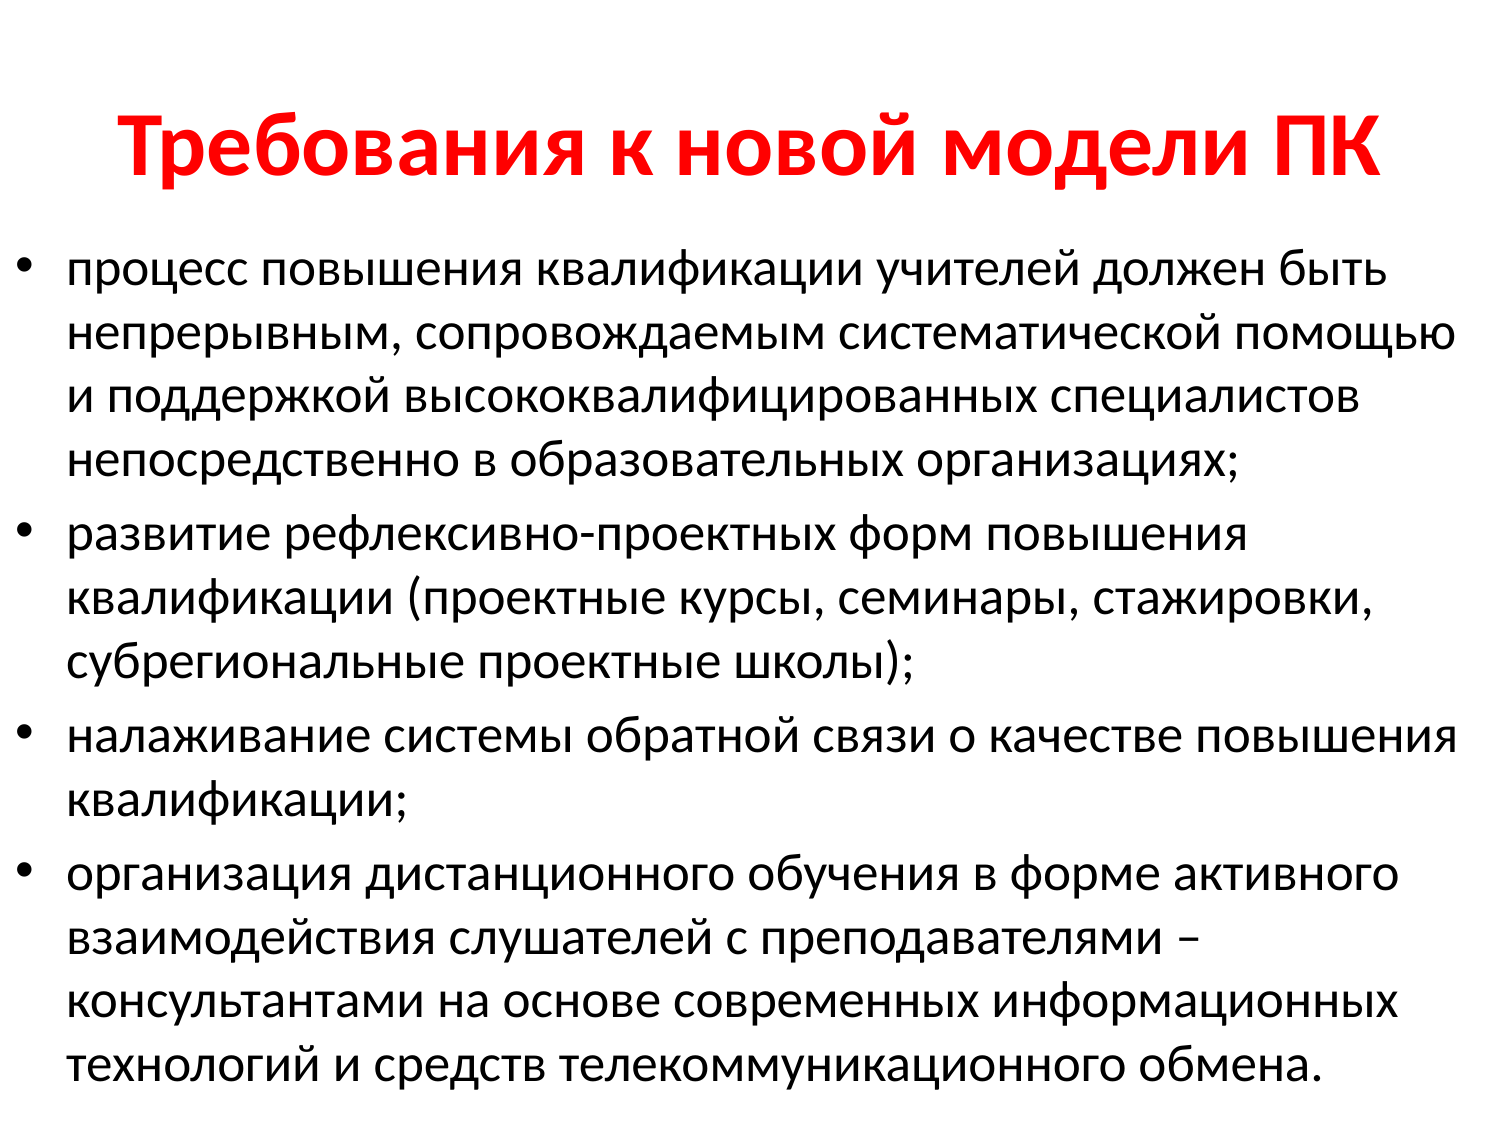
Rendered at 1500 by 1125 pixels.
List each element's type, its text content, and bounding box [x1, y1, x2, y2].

list процесс повышения квалификации учителей должен быть непрерывным, сопровождаемым систематической помощью и поддержкой высококвалифицированных специалистов непосредственно в образовательных организациях; развитие рефлексивно-проектных форм повышения квалификации (проектные курсы, семинары, стажировки, субрегиональные проектные школы); налаживание системы обратной связи о качестве повышения квалификации; организация дистанционного обучения в форме активного взаимодействия слушателей с преподавателями – консультантами на основе современных информационных технологий и средств телекоммуникационного обмена. [0, 224, 1500, 1125]
title Требования к новой модели ПК [75, 45, 1425, 224]
